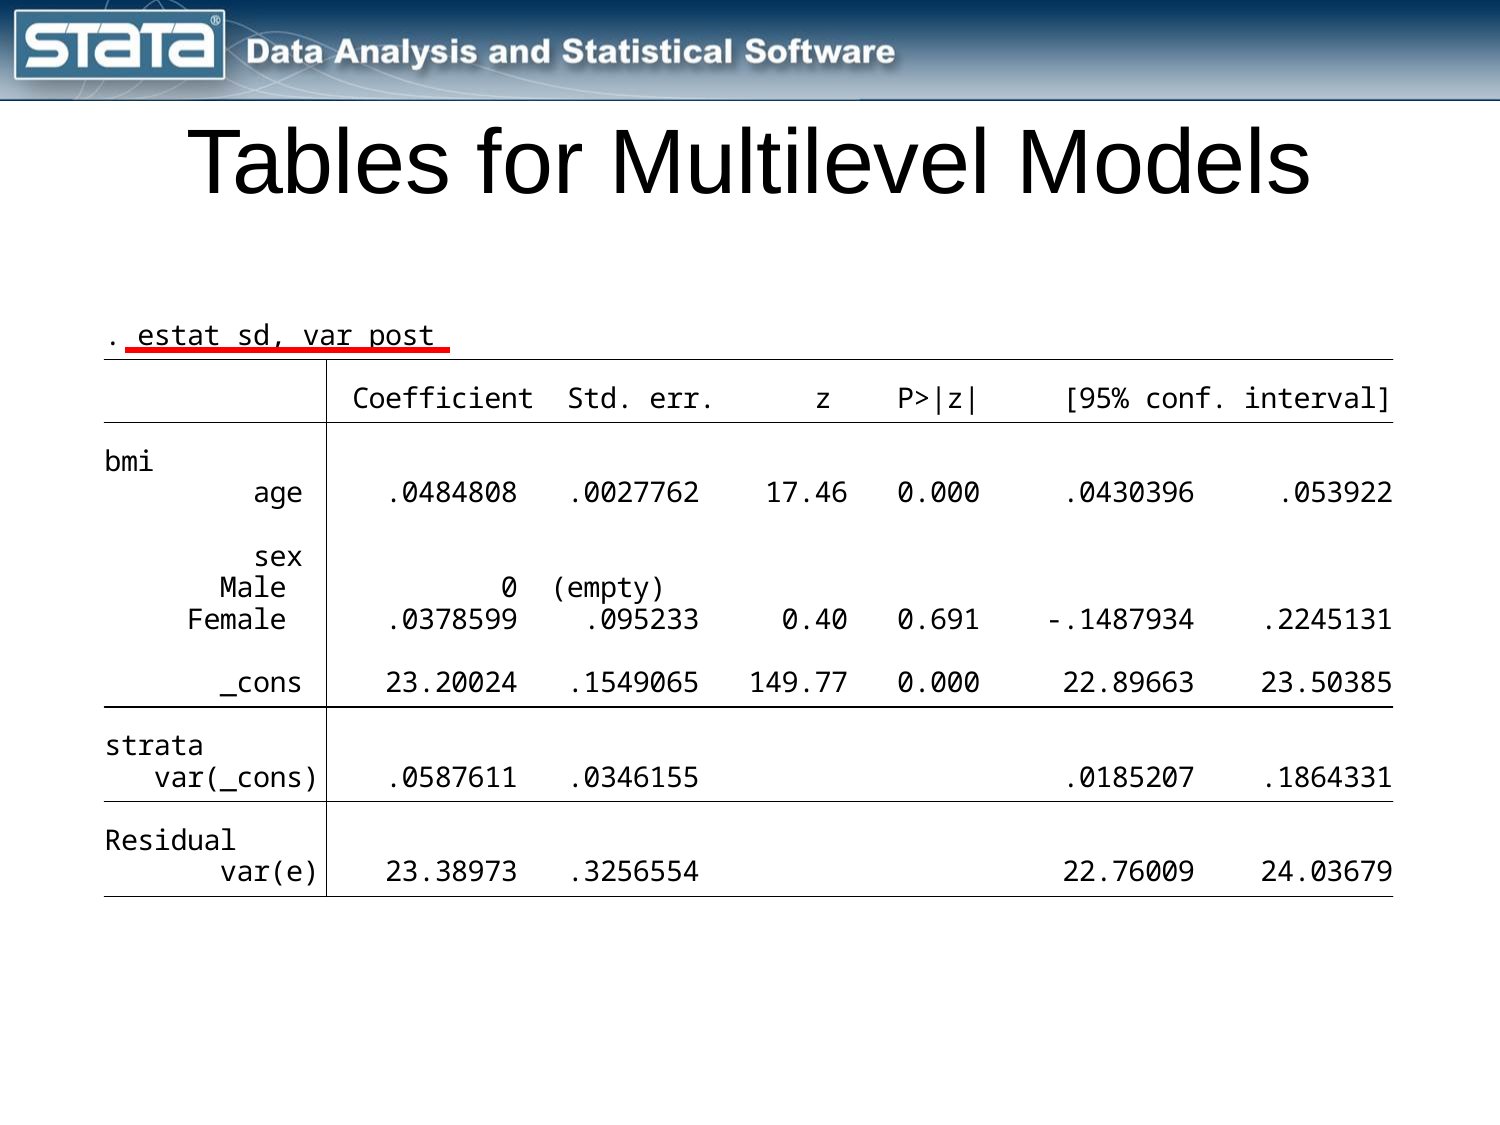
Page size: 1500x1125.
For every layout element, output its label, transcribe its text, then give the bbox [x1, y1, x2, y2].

title Tables for Multilevel Models [0, 108, 1500, 213]
picture [99, 314, 1448, 915]
picture [0, 0, 1500, 102]
